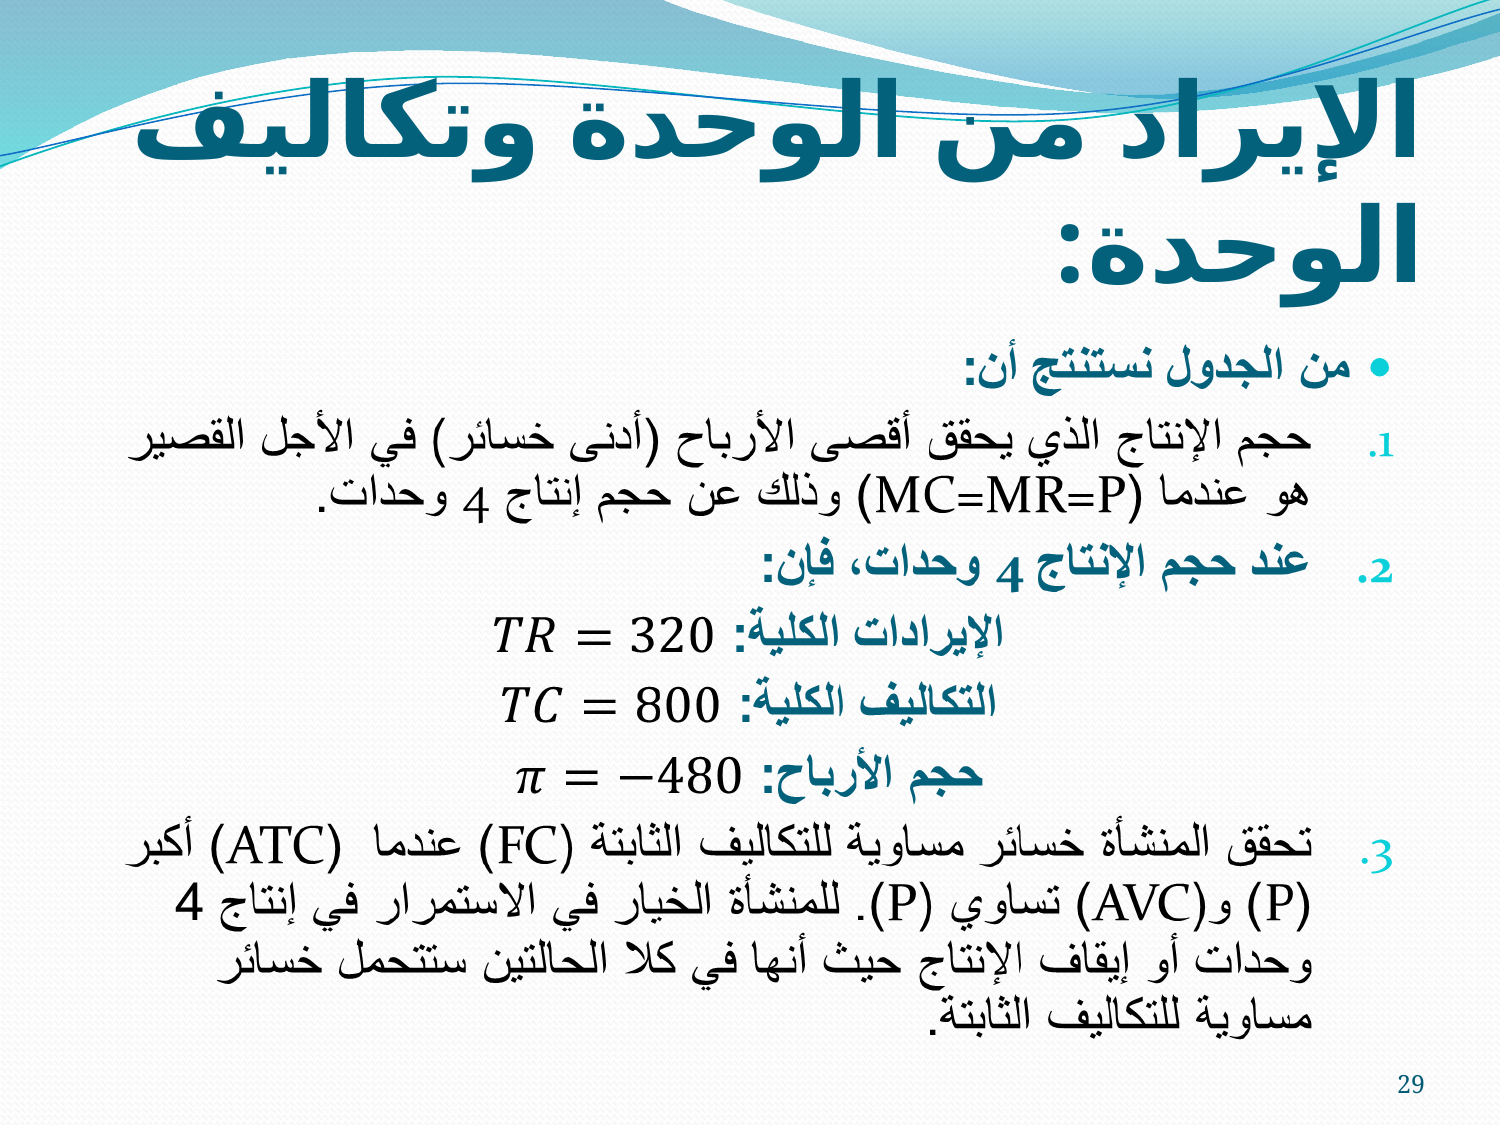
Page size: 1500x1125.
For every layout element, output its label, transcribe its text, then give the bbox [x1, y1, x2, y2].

slide_number 29 [1299, 1042, 1425, 1103]
title الإيراد من الوحدة وتكاليف الوحدة: [75, 115, 1425, 303]
list [75, 317, 1425, 1083]
